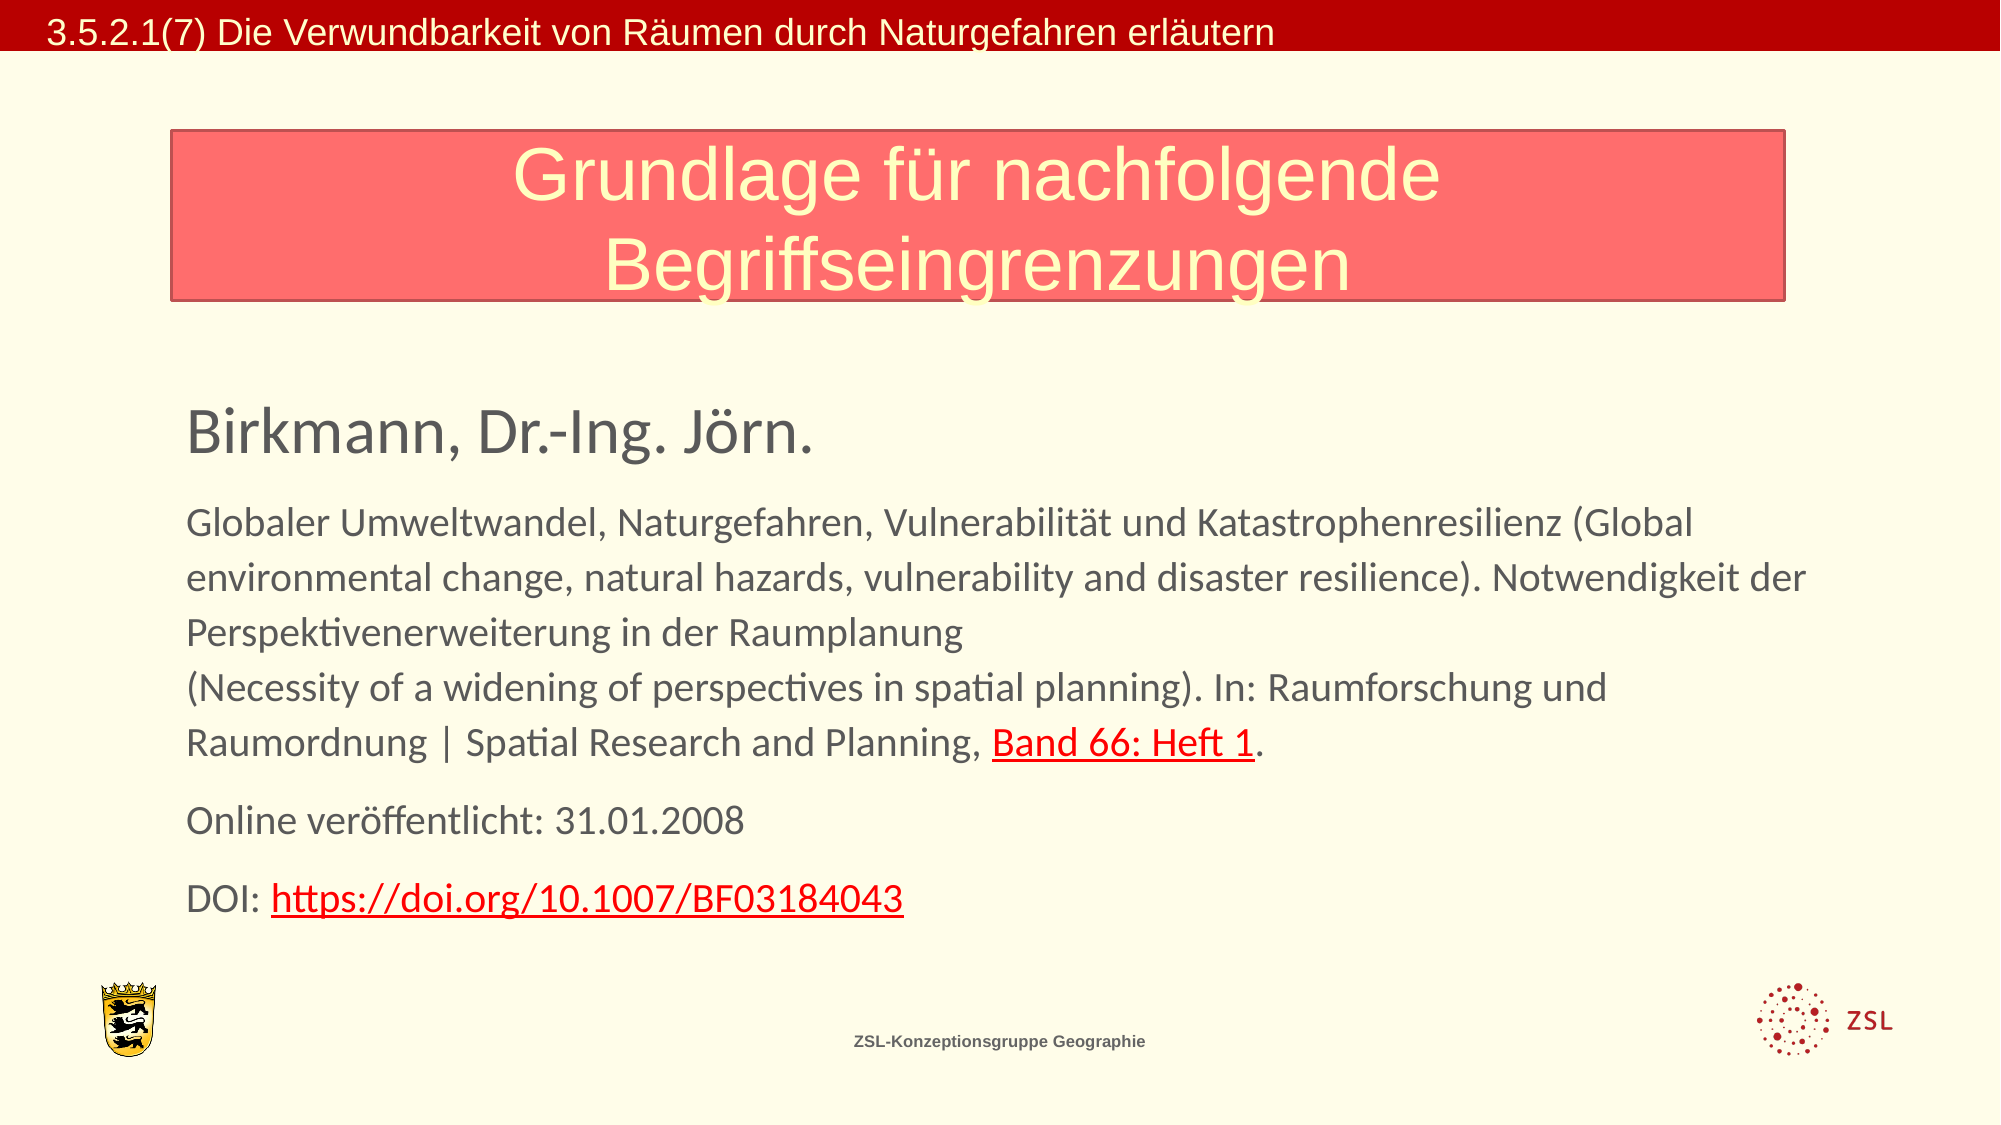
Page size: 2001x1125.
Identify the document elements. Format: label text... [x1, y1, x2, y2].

text_box Birkmann, Dr.-Ing. Jörn. Globaler Umweltwandel, Naturgefahren, Vulnerabilität und Katastrophenresilienz (Global environmental change, natural hazards, vulnerability and disaster resilience). Notwendigkeit der Perspektivenerweiterung in der Raumplanung (Necessity of a widening of perspectives in spatial planning). In: Raumforschung und Raumordnung | Spatial Research and Planning, Band 66: Heft 1. Online veröffentlicht: 31.01.2008 DOI: https://doi.org/10.1007/BF03184043 [171, 371, 1827, 976]
picture [99, 979, 158, 1059]
text_box 3.5.2.1(7) Die Verwundbarkeit von Räumen durch Naturgefahren erläutern [31, 0, 1355, 61]
footer ZSL-Konzeptionsgruppe Geographie [704, 1023, 1296, 1083]
text_box Grundlage für nachfolgende Begriffseingrenzungen [171, 130, 1785, 301]
